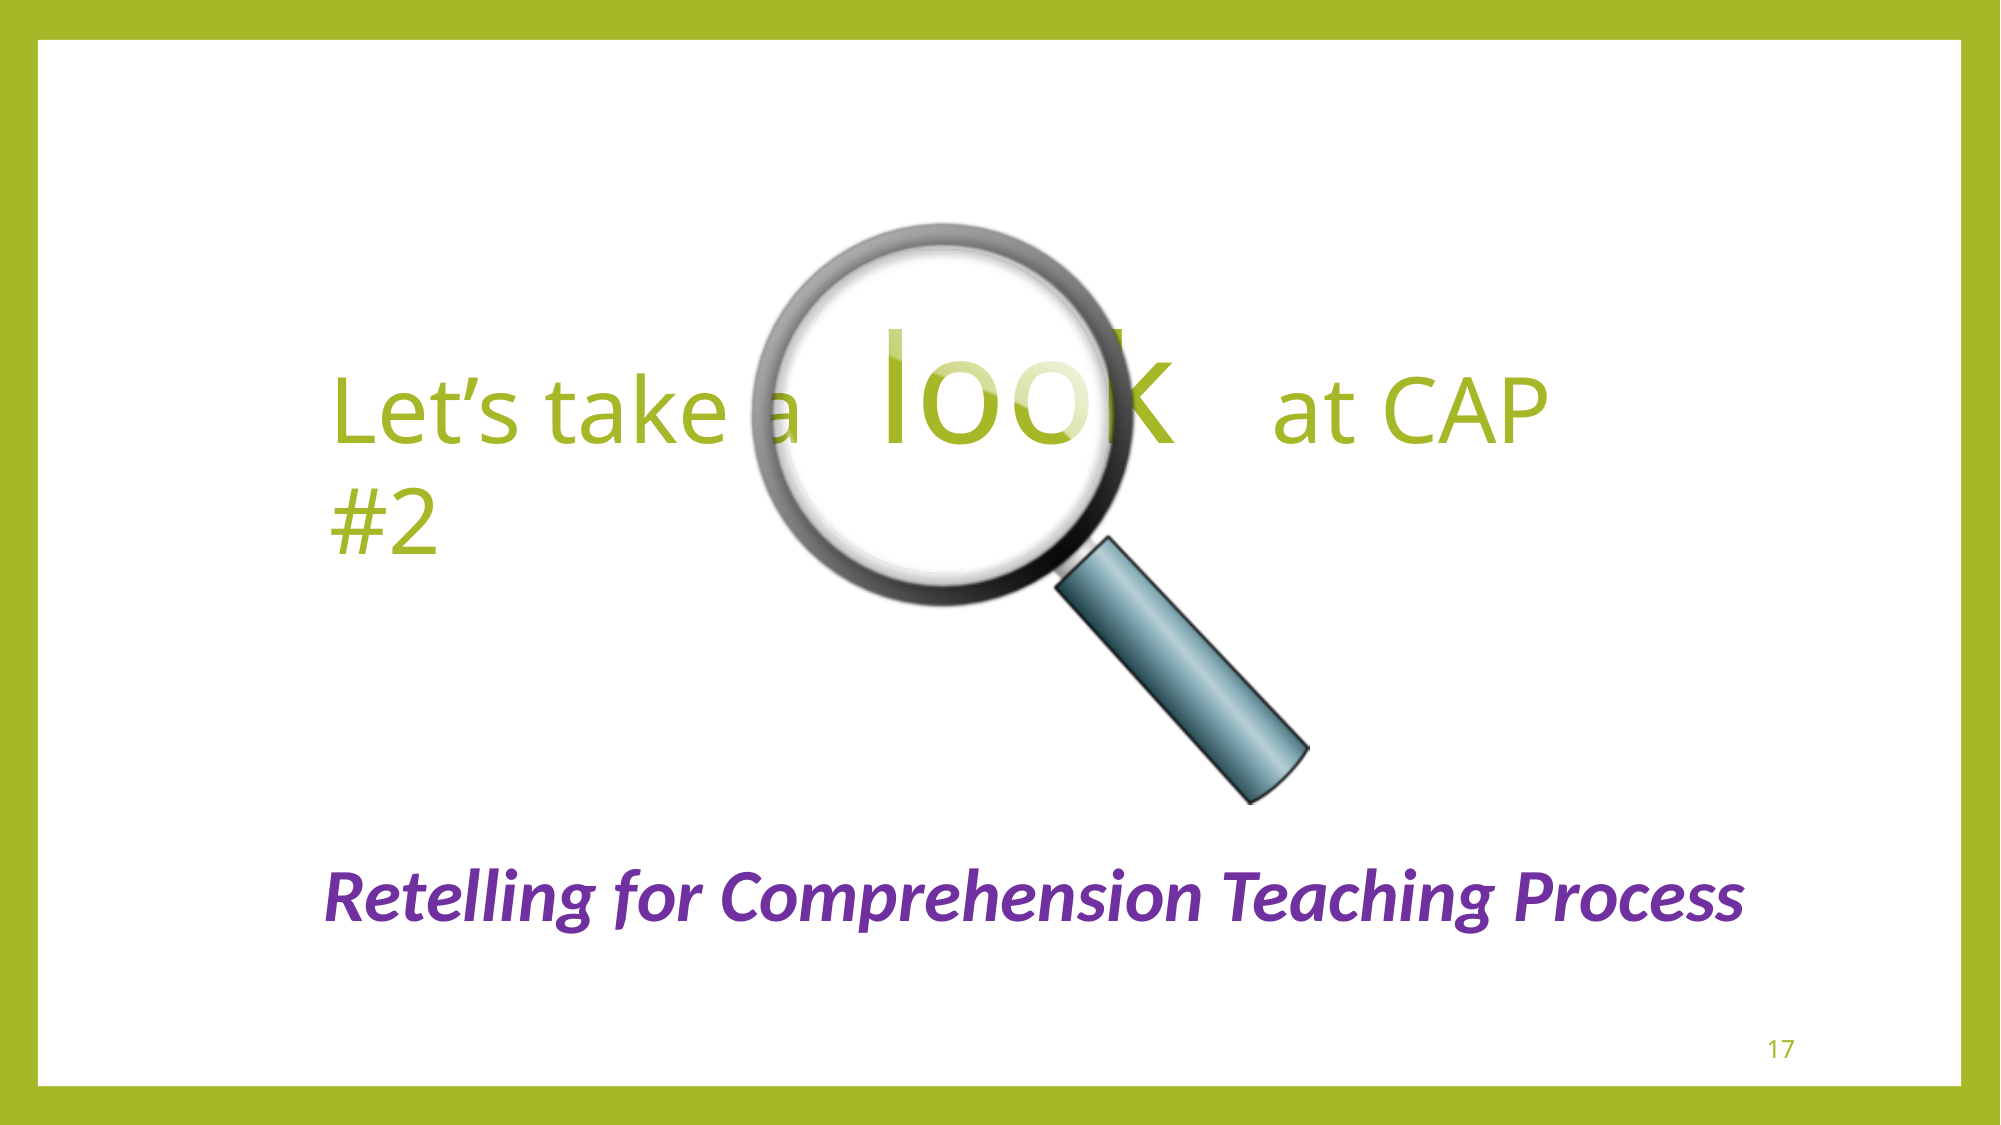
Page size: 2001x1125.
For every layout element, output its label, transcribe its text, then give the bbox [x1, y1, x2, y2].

picture [748, 221, 1310, 805]
slide_number 17 [1530, 1020, 1811, 1081]
text_box Retelling for Comprehension Teaching Process [308, 838, 1794, 944]
title Let’s take a look at CAP #2 [1312, 221, 1596, 668]
title Let’s take a look at CAP #2 [314, 221, 747, 668]
